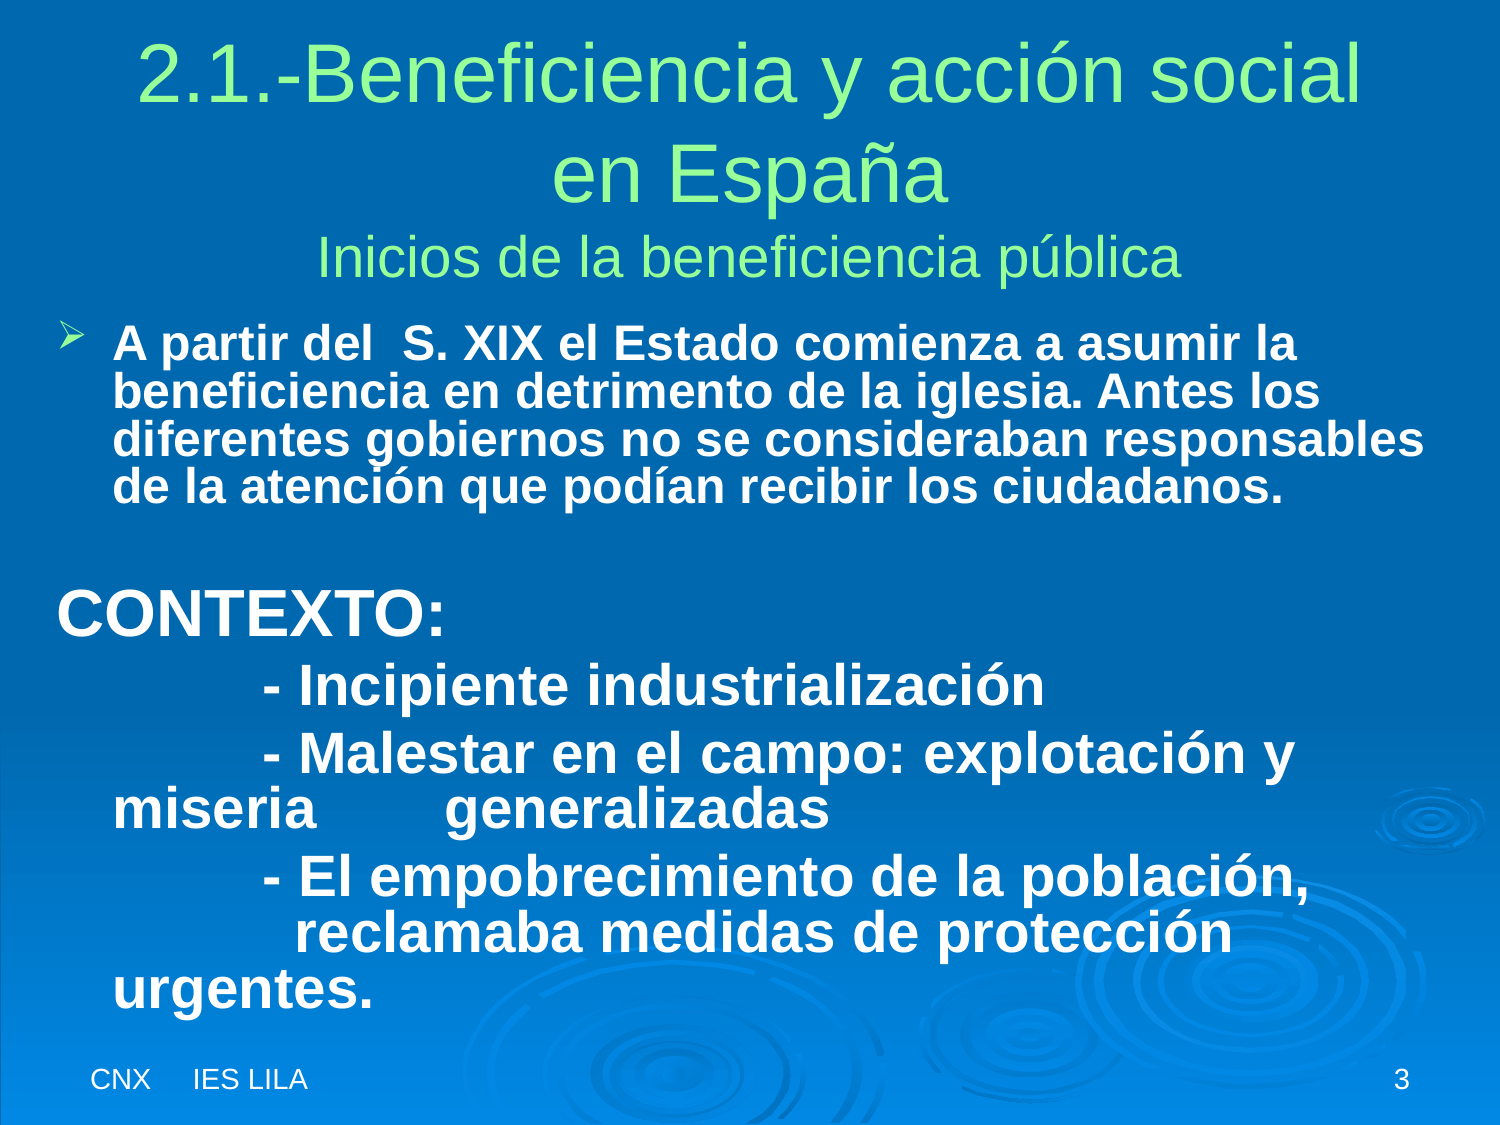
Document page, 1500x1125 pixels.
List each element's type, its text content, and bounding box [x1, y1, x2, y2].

list A partir del S. XIX el Estado comienza a asumir la beneficiencia en detrimento de la iglesia. Antes los diferentes gobiernos no se consideraban responsables de la atención que podían recibir los ciudadanos. CONTEXTO: - Incipiente industrialización - Malestar en el campo: explotación y miseria generalizadas - El empobrecimiento de la población, reclamaba medidas de protección urgentes. [40, 314, 1500, 1057]
title 2.1.-Beneficiencia y acción social en España Inicios de la beneficiencia pública [74, 45, 1426, 233]
slide_number CNX IES LILA [74, 1057, 426, 1103]
slide_number 3 [1074, 1057, 1426, 1103]
